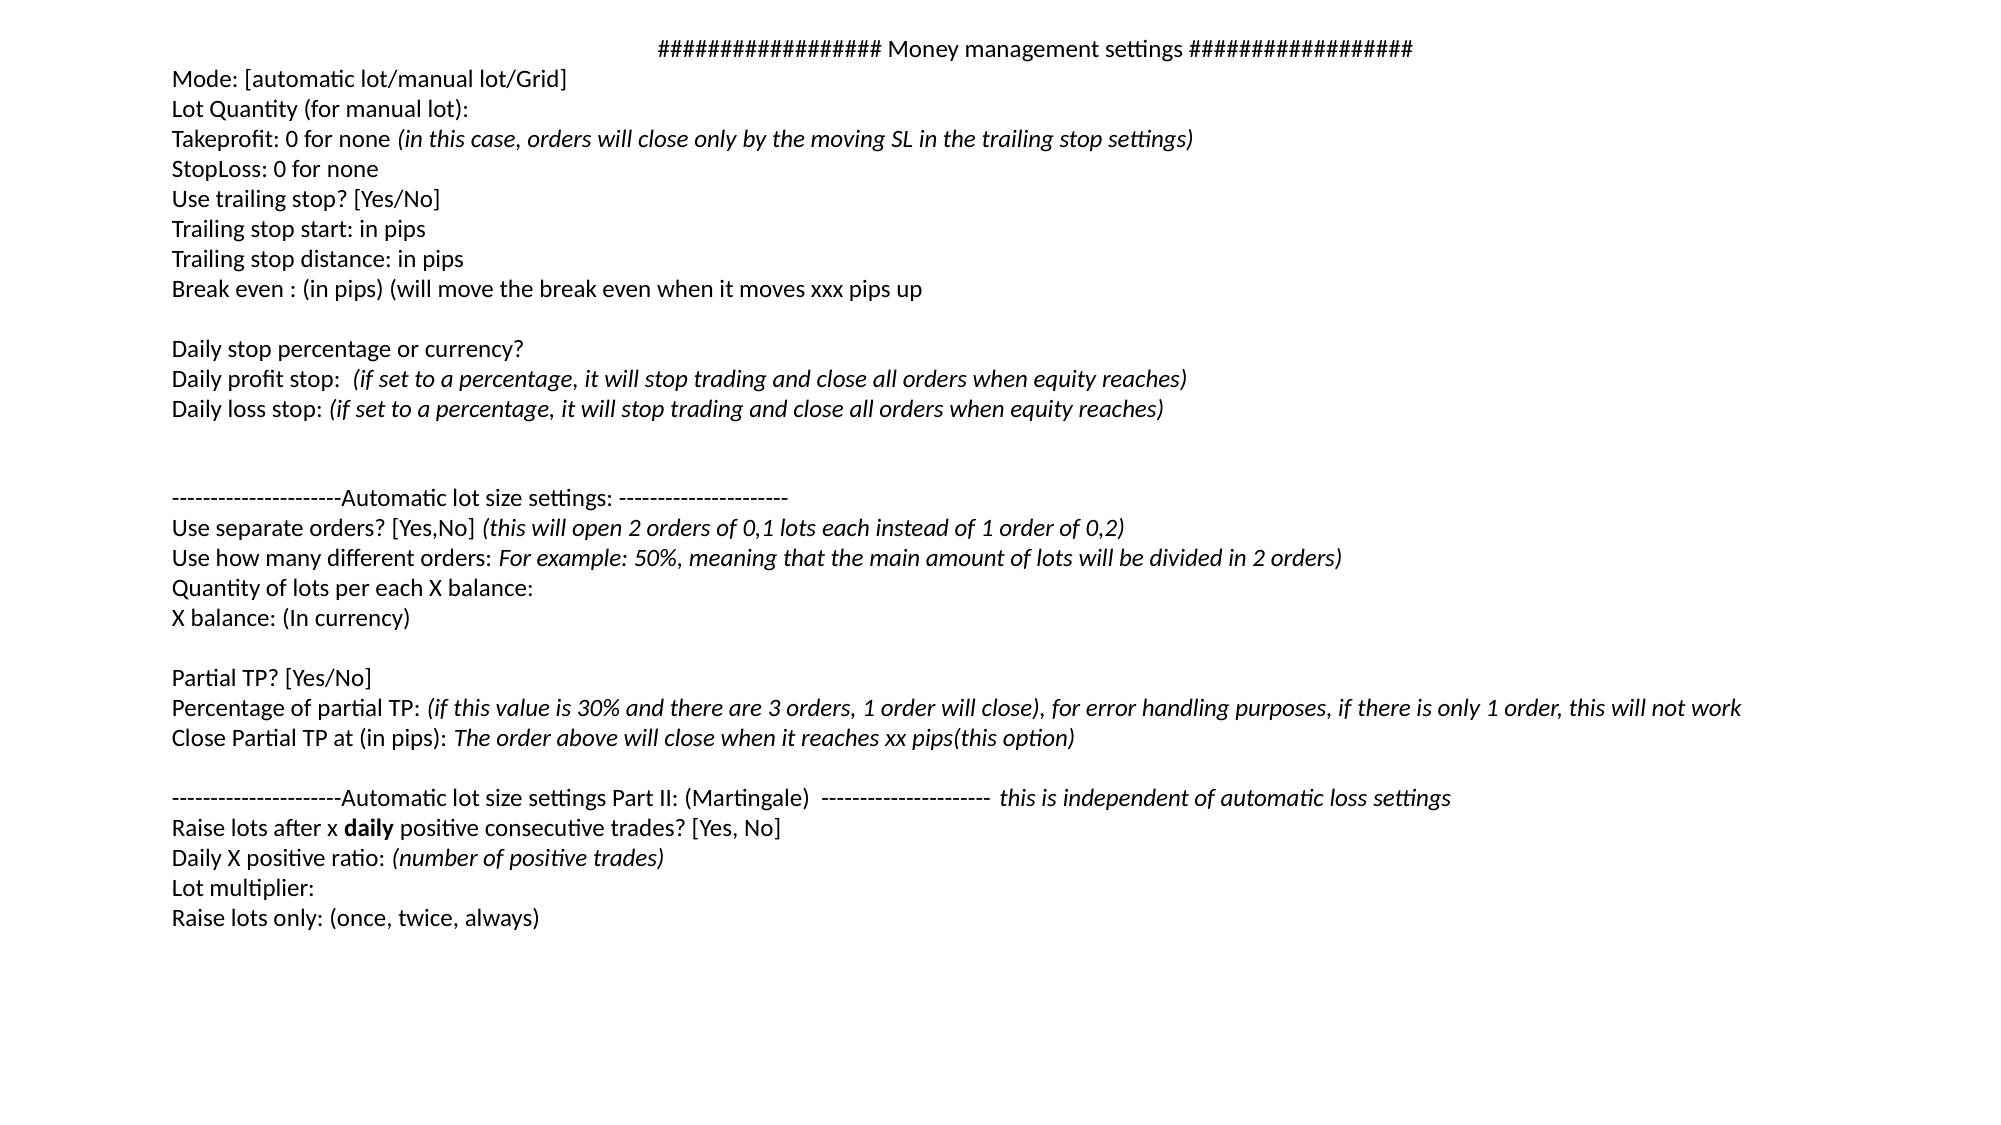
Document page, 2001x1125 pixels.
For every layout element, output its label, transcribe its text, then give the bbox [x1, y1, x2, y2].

text_box ################## Money management settings ################## Mode: [automatic lot/manual lot/Grid] Lot Quantity (for manual lot): Takeprofit: 0 for none (in this case, orders will close only by the moving SL in the trailing stop settings) StopLoss: 0 for none Use trailing stop? [Yes/No] Trailing stop start: in pips Trailing stop distance: in pips Break even : (in pips) (will move the break even when it moves xxx pips up Daily stop percentage or currency? Daily profit stop: (if set to a percentage, it will stop trading and close all orders when equity reaches) Daily loss stop: (if set to a percentage, it will stop trading and close all orders when equity reaches) ----------------------Automatic lot size settings: ---------------------- Use separate orders? [Yes,No] (this will open 2 orders of 0,1 lots each instead of 1 order of 0,2) Use how many different orders: For example: 50%, meaning that the main amount of lots will be divided in 2 orders) Quantity of lots per each X balance: X balance: (In currency) Partial TP? [Yes/No] Percentage of partial TP: (if this value is 30% and there are 3 orders, 1 order will close), for error handling purposes, if there is only 1 order, this will not work Close Partial TP at (in pips): The order above will close when it reaches xx pips(this option) ----------------------Automatic lot size settings Part II: (Martingale) ---------------------- this is independent of automatic loss settings Raise lots after x daily positive consecutive trades? [Yes, No] Daily X positive ratio: (number of positive trades) Lot multiplier: Raise lots only: (once, twice, always) [157, 25, 1922, 999]
